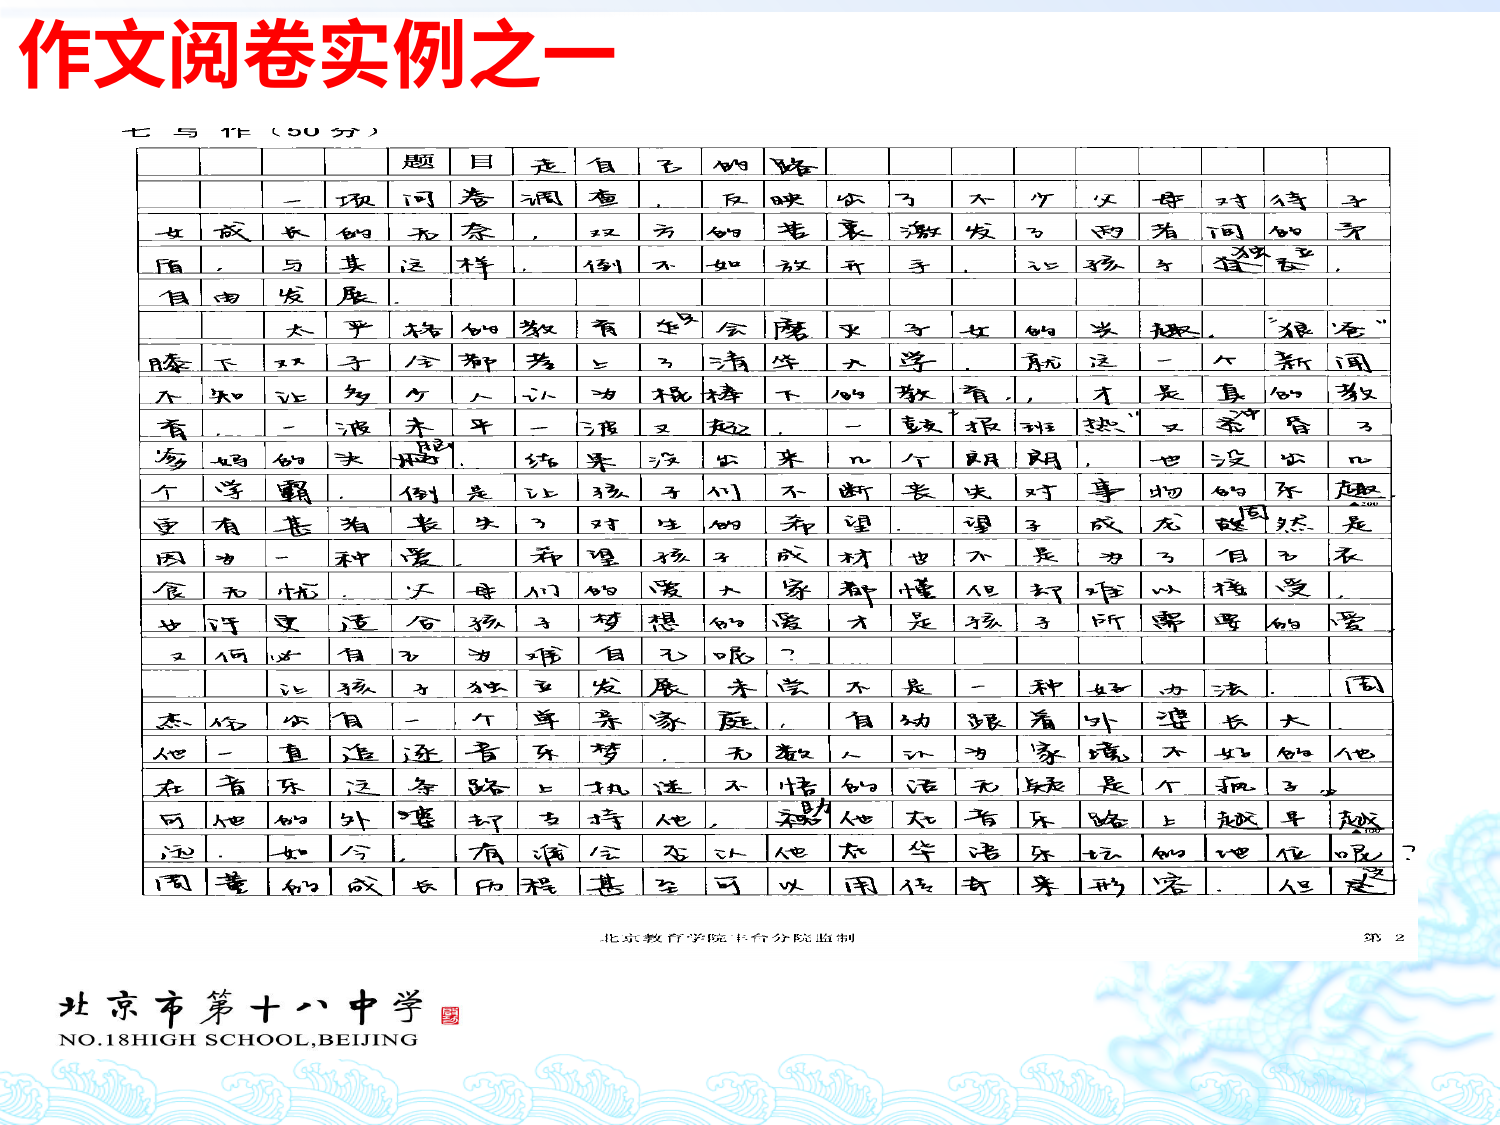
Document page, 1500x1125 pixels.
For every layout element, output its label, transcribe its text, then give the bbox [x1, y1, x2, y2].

picture [0, 984, 516, 1059]
text_box 作文阅卷实例之一 [3, 0, 633, 105]
picture [69, 128, 1419, 962]
